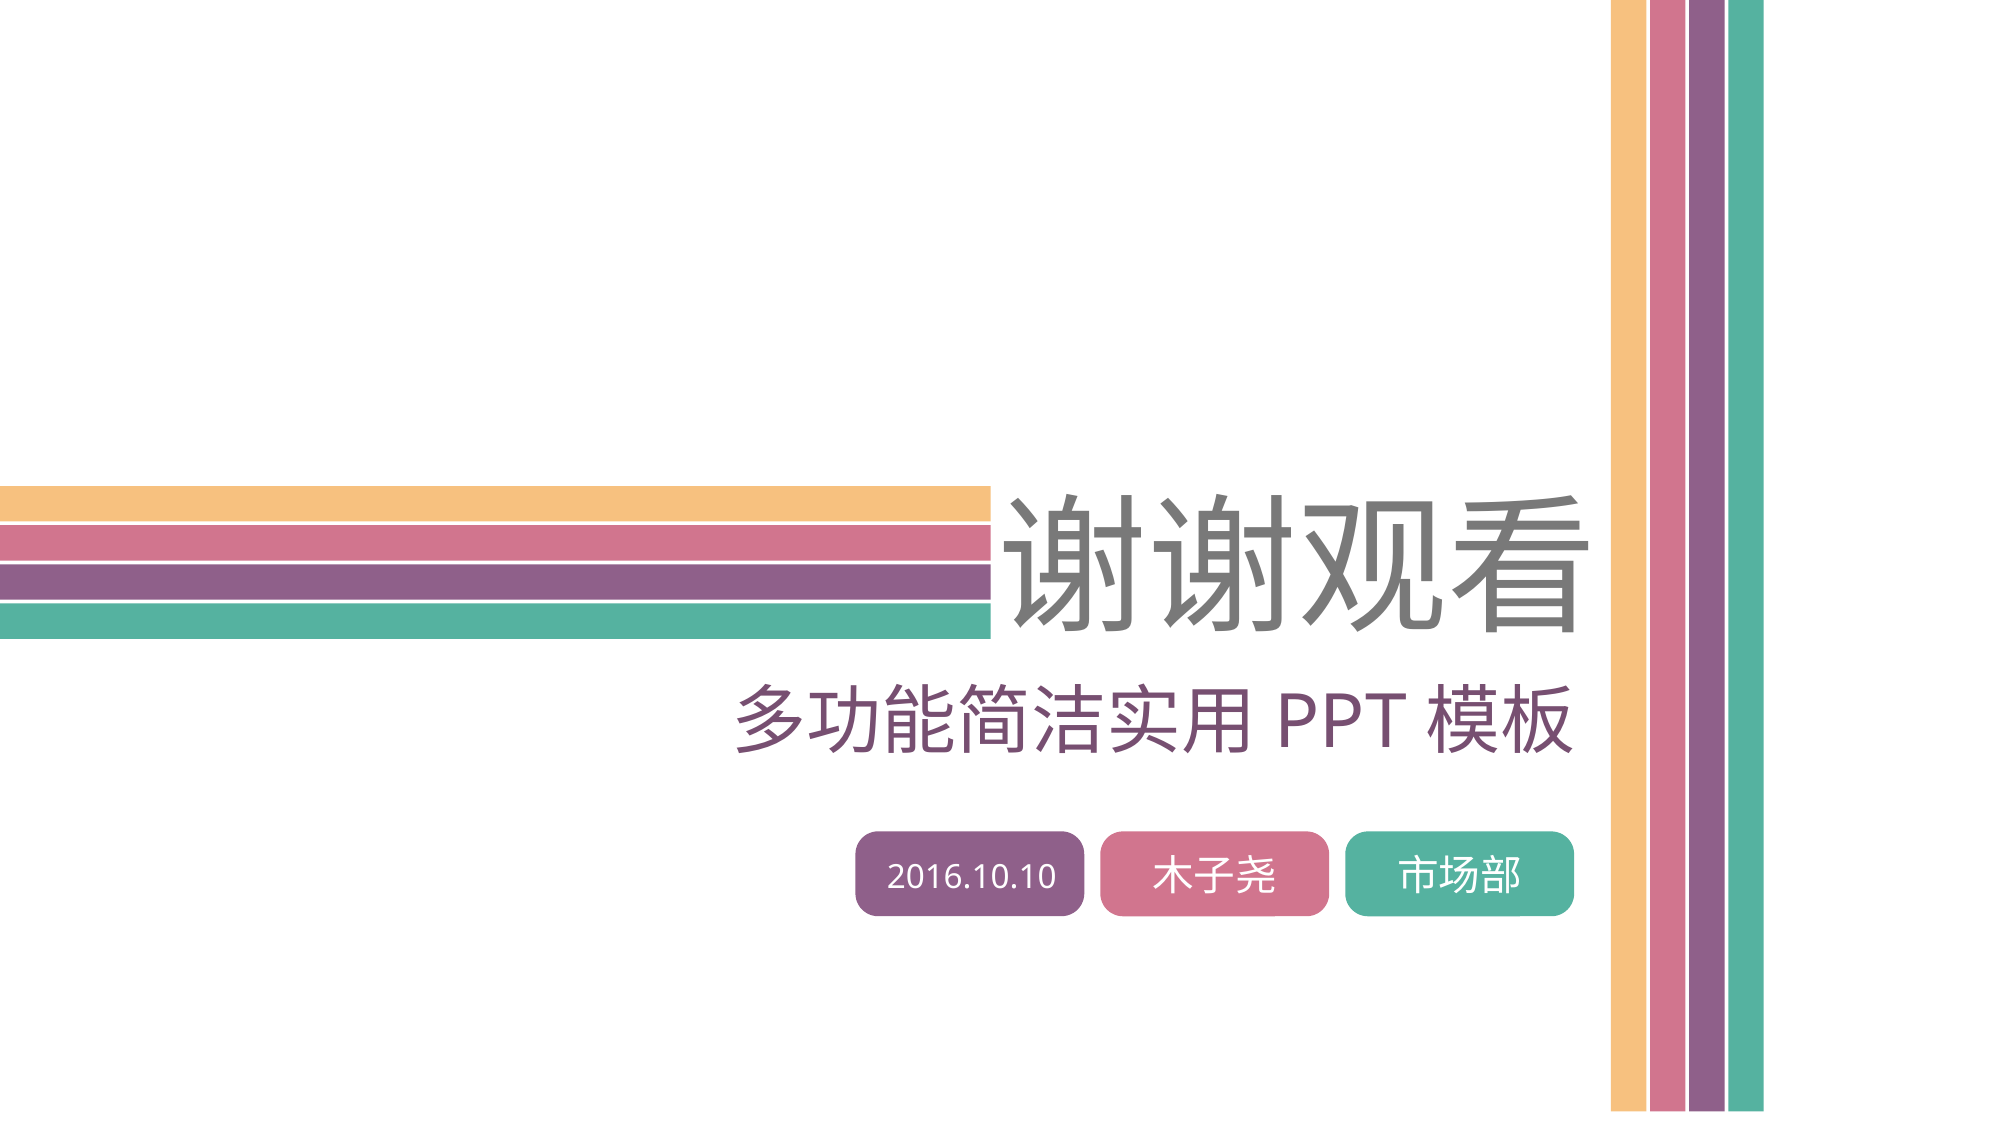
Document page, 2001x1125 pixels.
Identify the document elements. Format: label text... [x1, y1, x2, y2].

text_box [1131, 479, 2000, 633]
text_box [0, 485, 991, 639]
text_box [855, 831, 1575, 917]
text_box 多功能简洁实用PPT模板 [696, 665, 1590, 771]
text_box 谢谢观看 [953, 463, 1610, 658]
